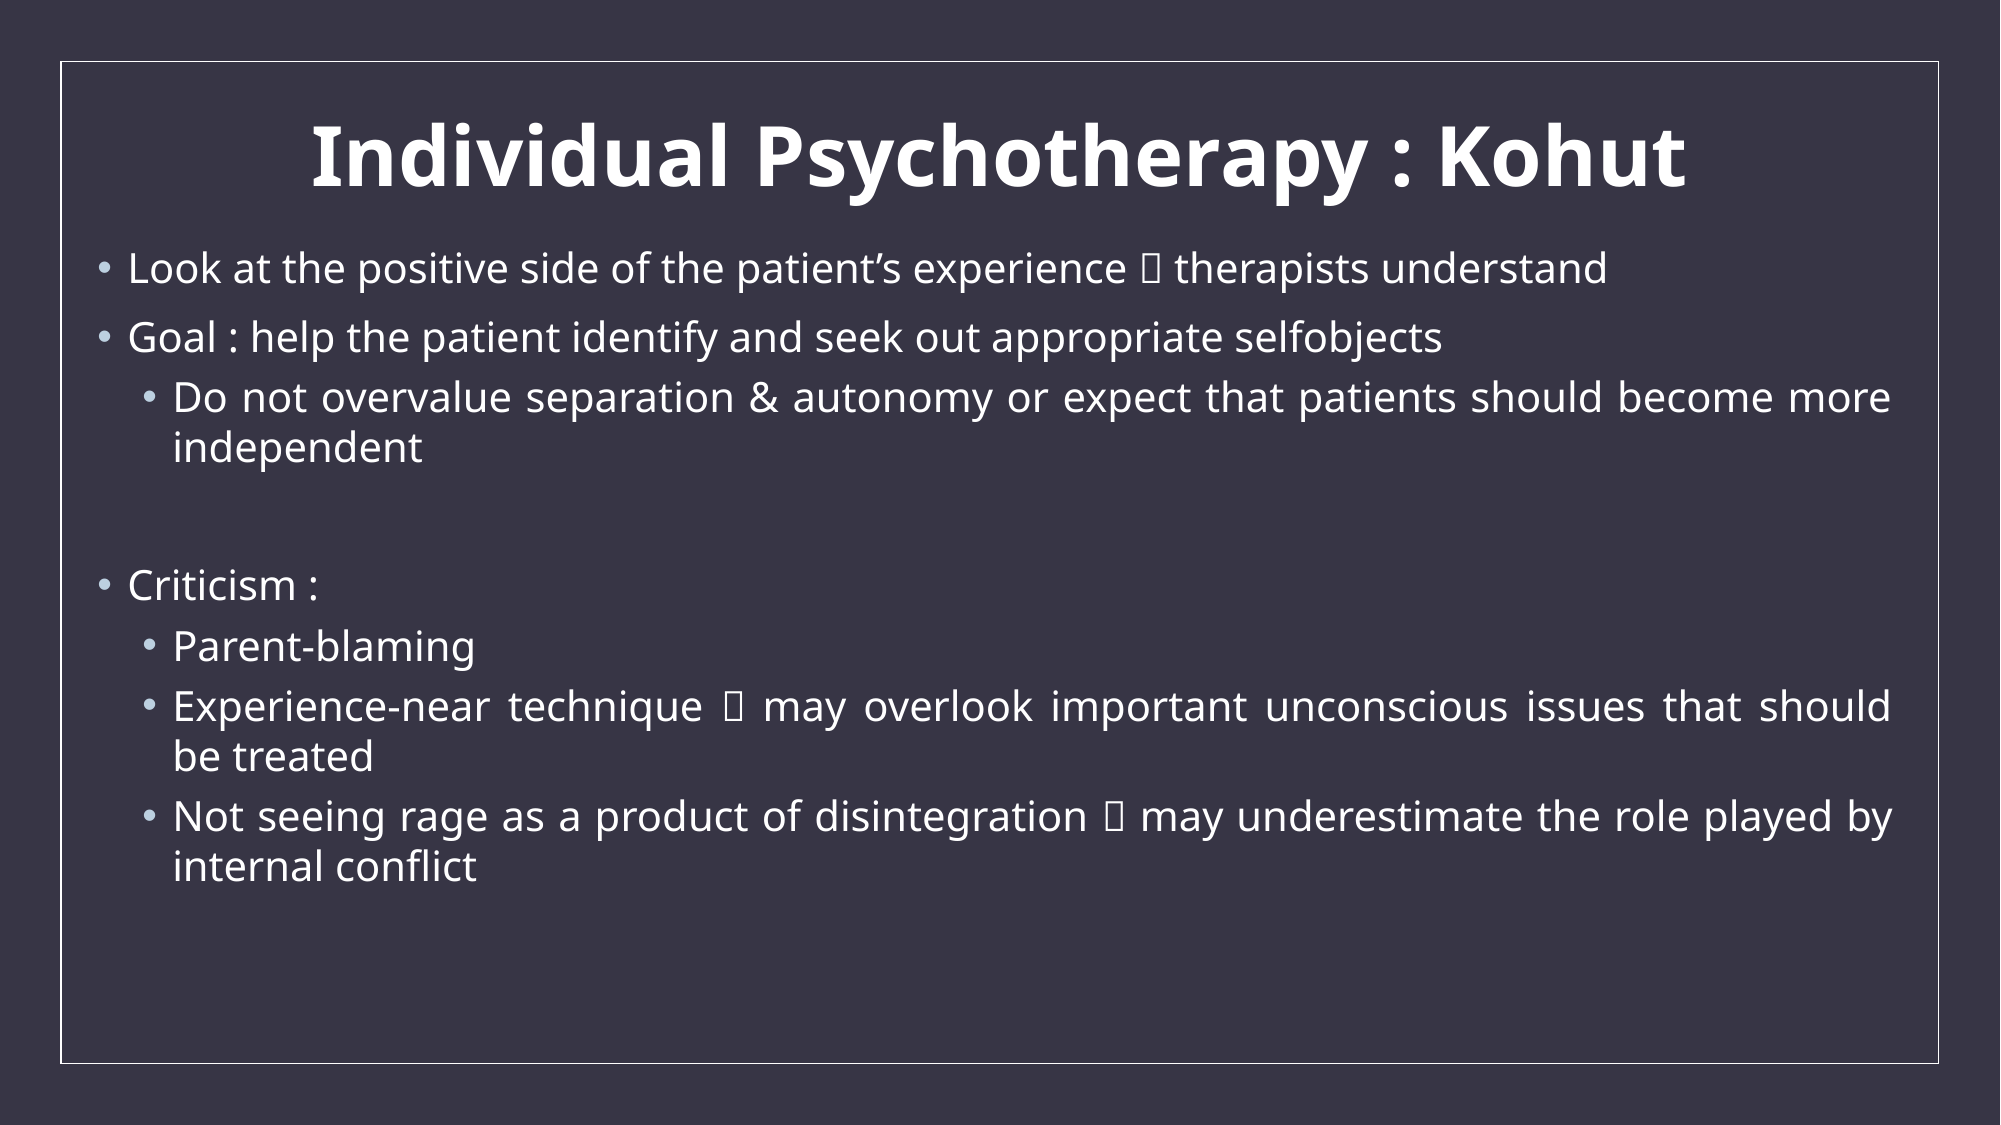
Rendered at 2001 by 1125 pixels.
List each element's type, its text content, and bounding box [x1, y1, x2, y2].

list Look at the positive side of the patient’s experience  therapists understand Goal : help the patient identify and seek out appropriate selfobjects Do not overvalue separation & autonomy or expect that patients should become more independent Criticism : Parent-blaming Experience-near technique  may overlook important unconscious issues that should be treated Not seeing rage as a product of disintegration  may underestimate the role played by internal conflict [82, 234, 1908, 1042]
title Individual Psychotherapy : Kohut [174, 105, 1825, 214]
